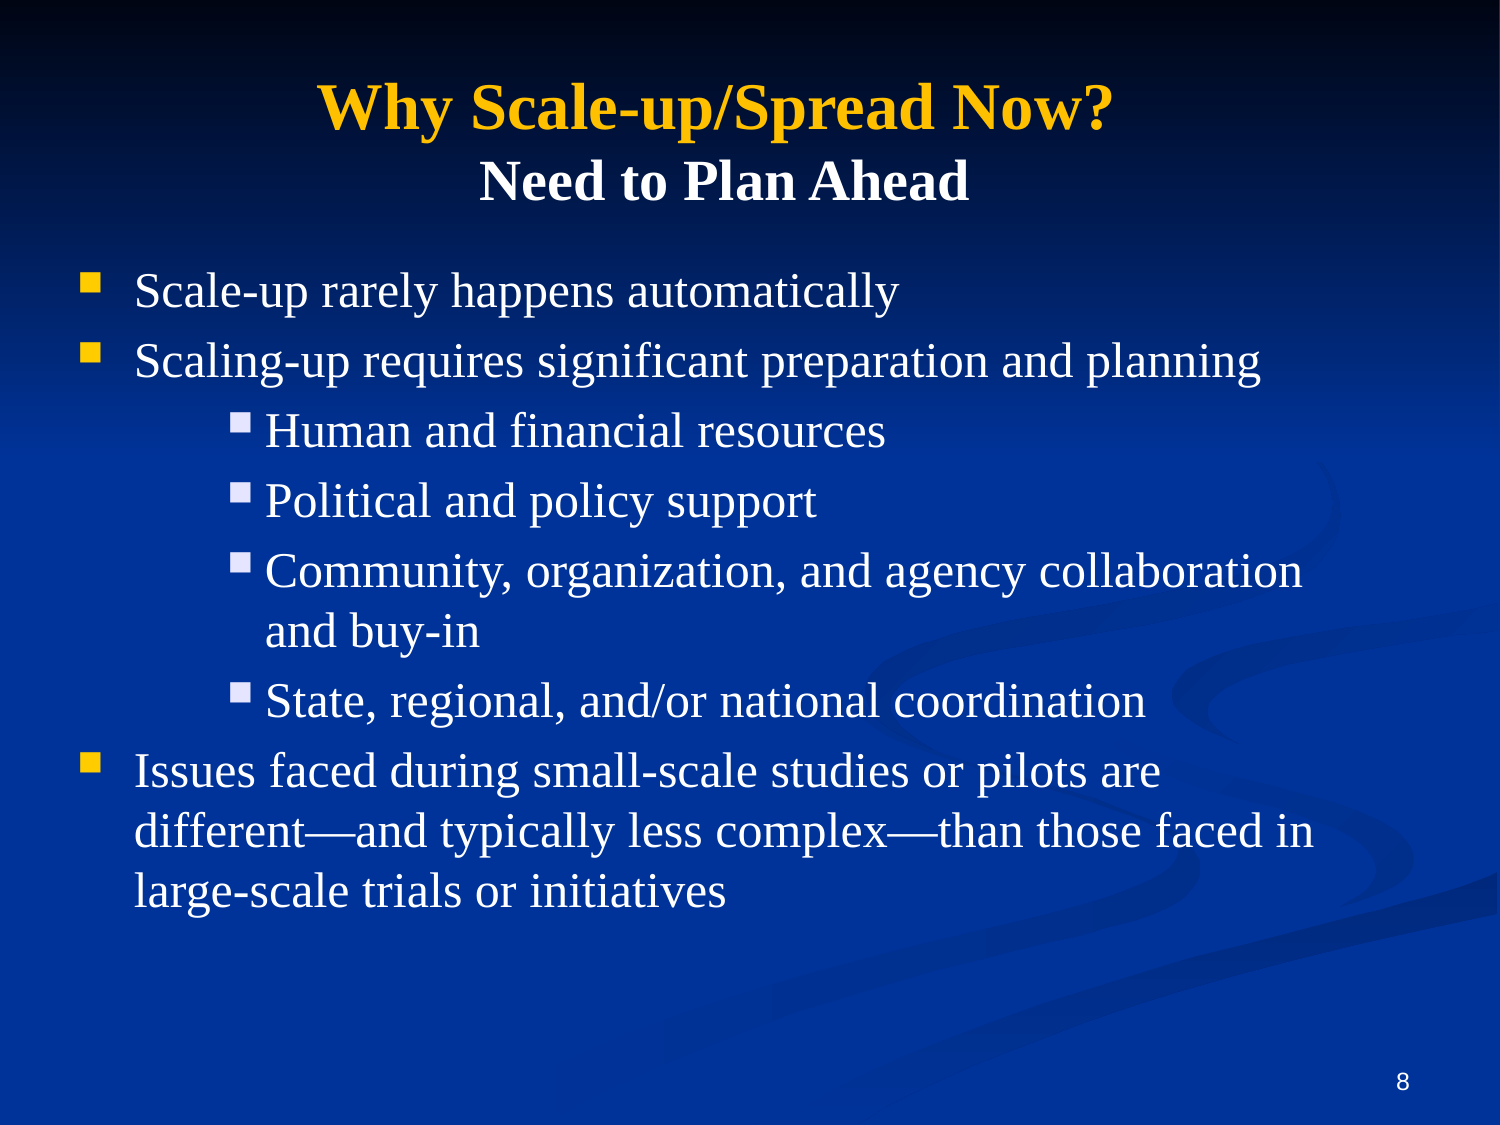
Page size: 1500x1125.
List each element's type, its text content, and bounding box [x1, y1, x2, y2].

title Why Scale-up/Spread Now? Need to Plan Ahead [87, 37, 1363, 238]
list Scale-up rarely happens automatically Scaling-up requires significant preparation and planning Human and financial resources Political and policy support Community, organization, and agency collaboration and buy-in State, regional, and/or national coordination Issues faced during small-scale studies or pilots are different—and typically less complex—than those faced in large-scale trials or initiatives [62, 249, 1338, 1001]
slide_number 8 [1074, 1024, 1426, 1104]
